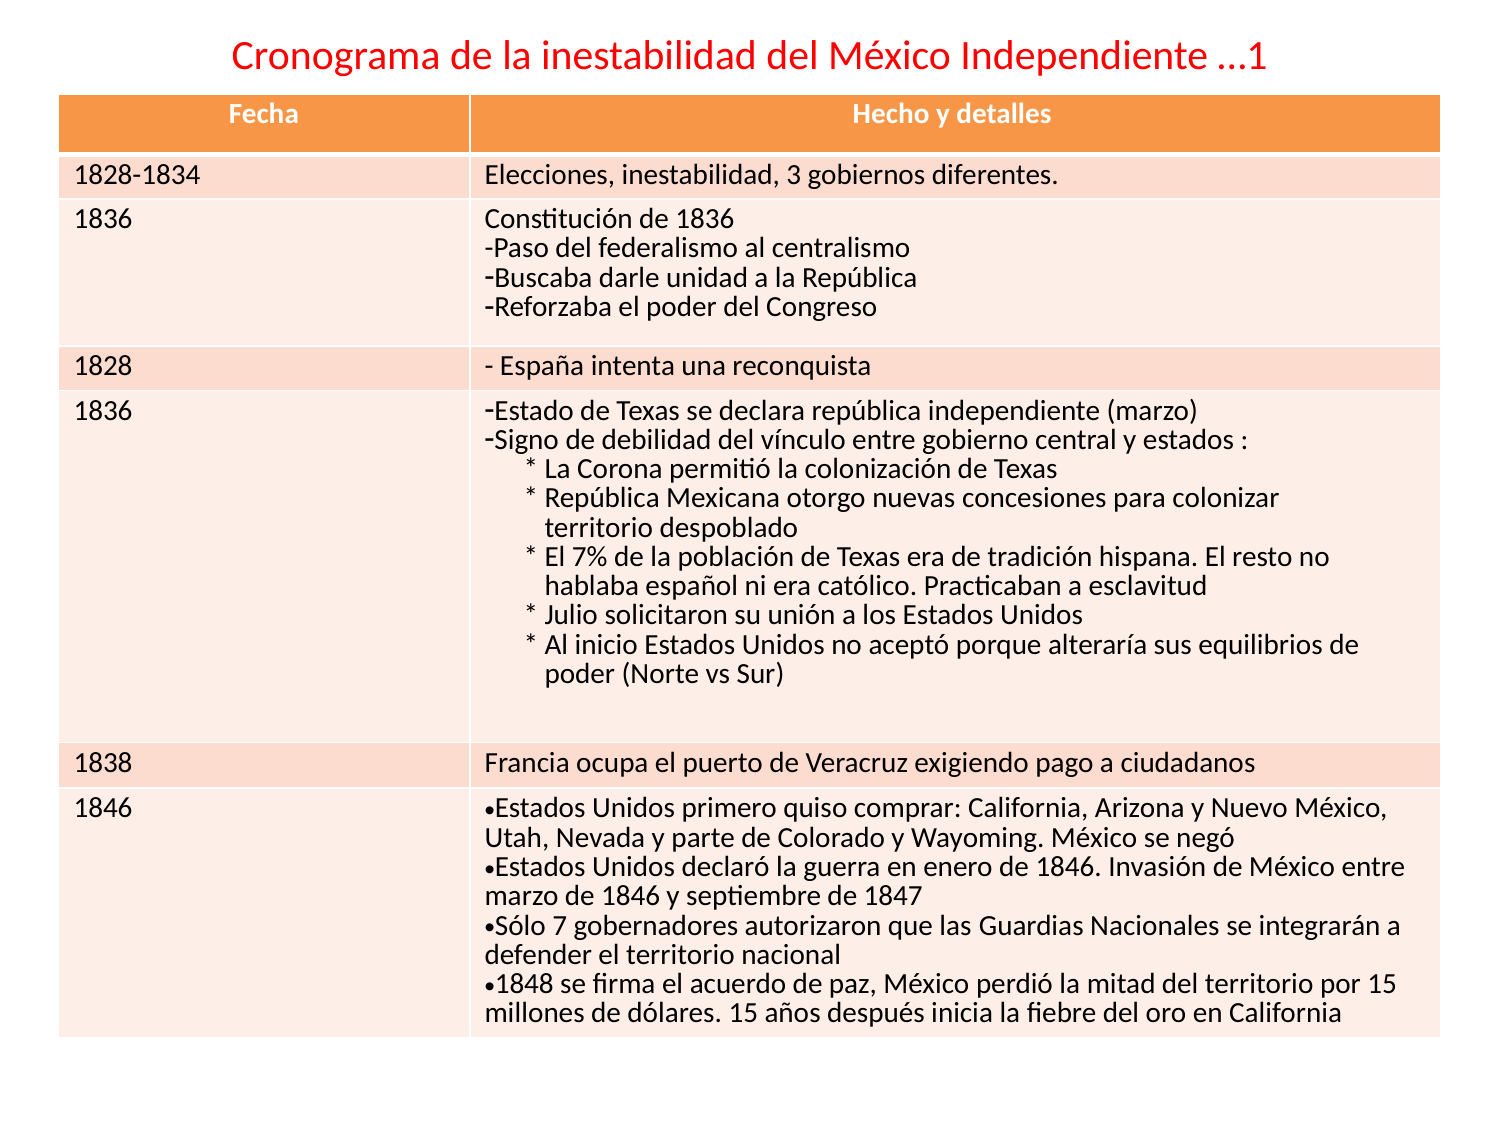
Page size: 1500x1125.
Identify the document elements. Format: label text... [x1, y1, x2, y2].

table_cell 1836 [59, 200, 469, 345]
table_cell Elecciones, inestabilidad, 3 gobiernos diferentes. [471, 157, 1440, 198]
table_cell Francia ocupa el puerto de Veracruz exigiendo pago a ciudadanos [471, 743, 1440, 787]
table_cell Estados Unidos primero quiso comprar: California, Arizona y Nuevo México, Utah, Nevada y parte de Colorado y Wayoming. México se negó Estados Unidos declaró la guerra en enero de 1846. Invasión de México entre marzo de 1846 y septiembre de 1847 Sólo 7 gobernadores autorizaron que las Guardias Nacionales se integrarán a defender el territorio nacional 1848 se firma el acuerdo de paz, México perdió la mitad del territorio por 15 millones de dólares. 15 años después inicia la fiebre del oro en California [471, 789, 1440, 1037]
title Cronograma de la inestabilidad del México Independiente …1 [74, 0, 1426, 93]
table_cell 1828-1834 [59, 157, 469, 198]
table_header Hecho y detalles [471, 95, 1440, 152]
table_cell 1838 [59, 743, 469, 787]
table_cell - España intenta una reconquista [471, 347, 1440, 390]
table_cell Estado de Texas se declara república independiente (marzo) Signo de debilidad del vínculo entre gobierno central y estados : * La Corona permitió la colonización de Texas * República Mexicana otorgo nuevas concesiones para colonizar territorio despoblado * El 7% de la población de Texas era de tradición hispana. El resto no hablaba español ni era católico. Practicaban a esclavitud * Julio solicitaron su unión a los Estados Unidos * Al inicio Estados Unidos no aceptó porque alteraría sus equilibrios de poder (Norte vs Sur) [471, 391, 1440, 742]
table_header Fecha [59, 95, 469, 152]
table_cell 1836 [59, 391, 469, 742]
table_cell Constitución de 1836 -Paso del federalismo al centralismo Buscaba darle unidad a la República Reforzaba el poder del Congreso [471, 200, 1440, 345]
table_cell 1828 [59, 347, 469, 390]
table_cell 1846 [59, 789, 469, 1037]
